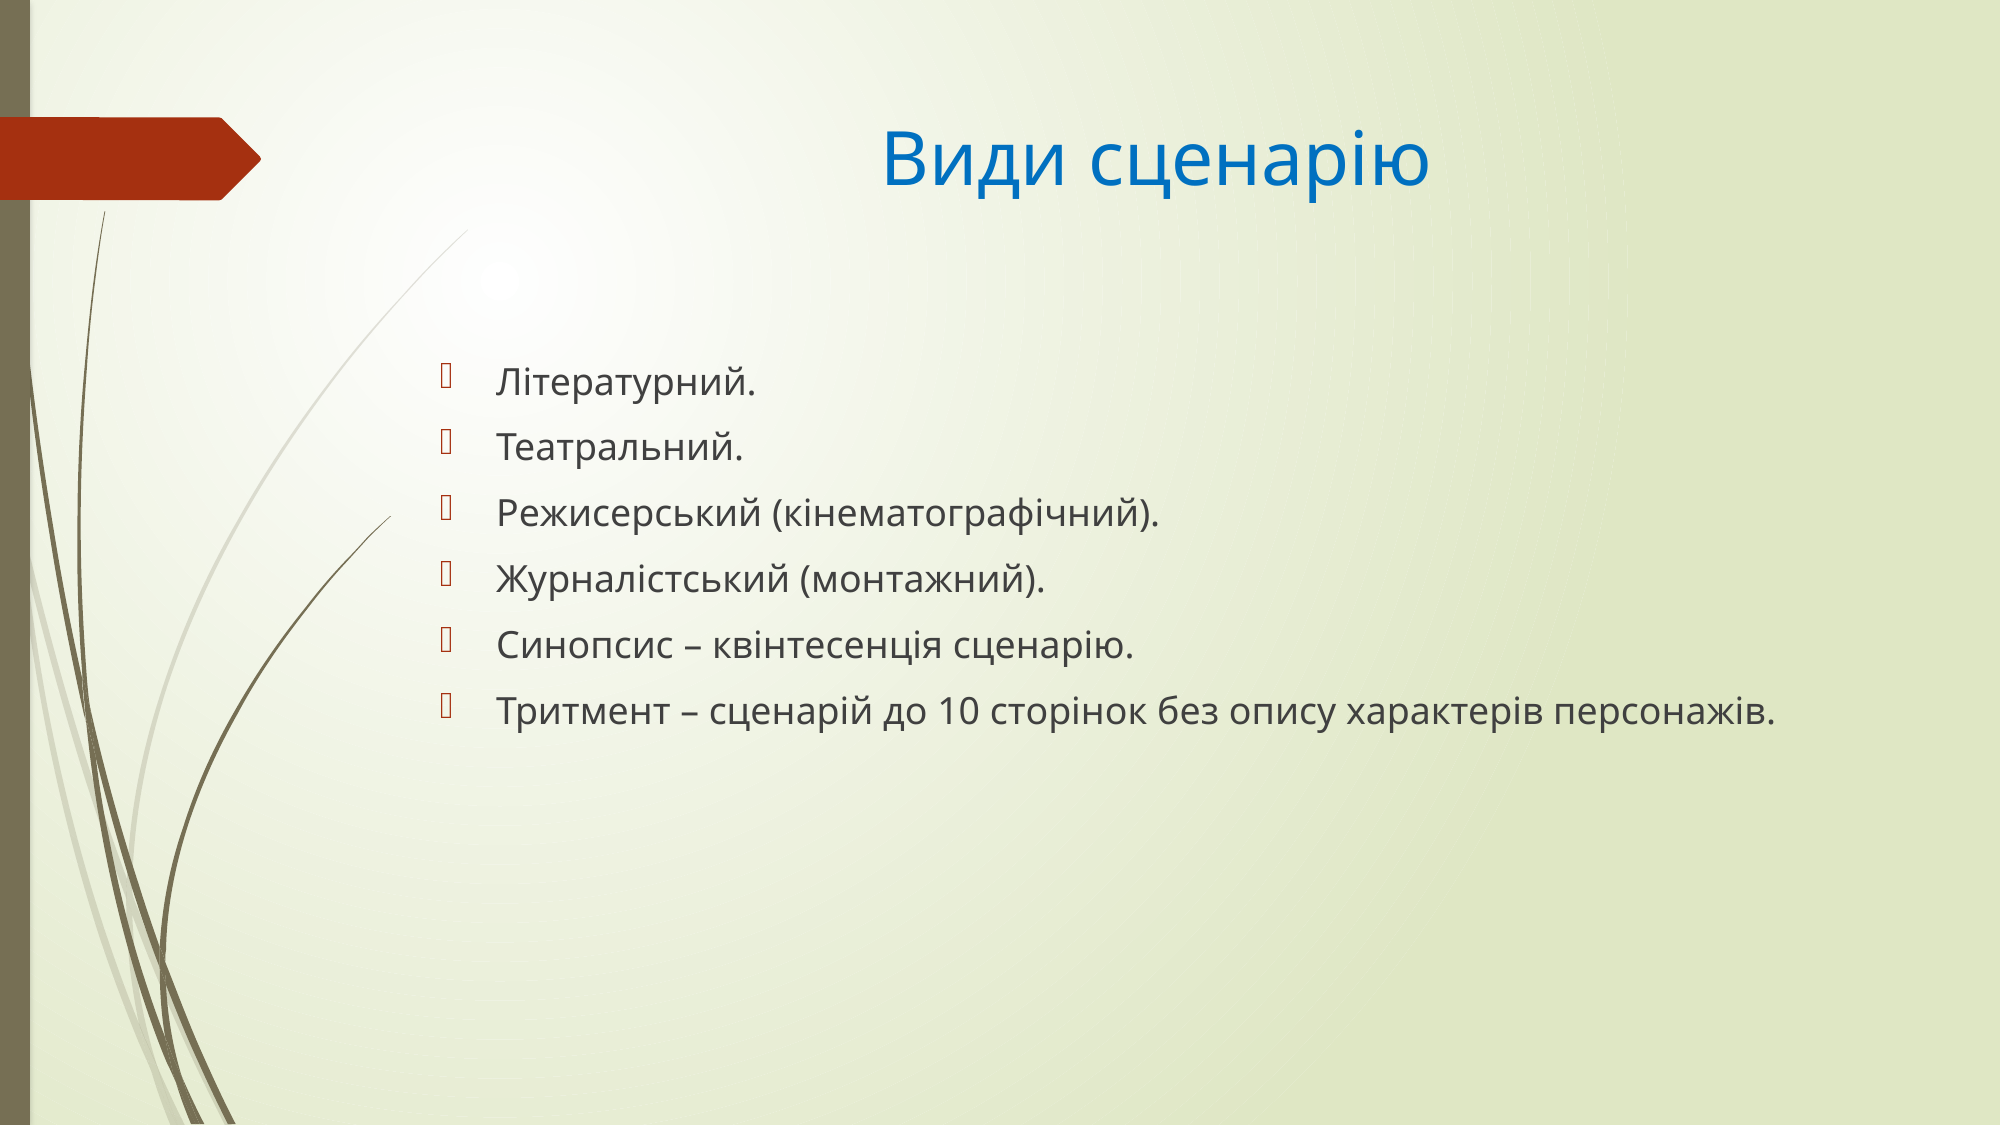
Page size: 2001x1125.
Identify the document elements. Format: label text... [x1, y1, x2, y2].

title Види сценарію [425, 102, 1888, 313]
list Літературний. Театральний. Режисерський (кінематографічний). Журналістський (монтажний). Синопсис – квінтесенція сценарію. Тритмент – сценарій до 10 сторінок без опису характерів персонажів. [424, 350, 1888, 970]
